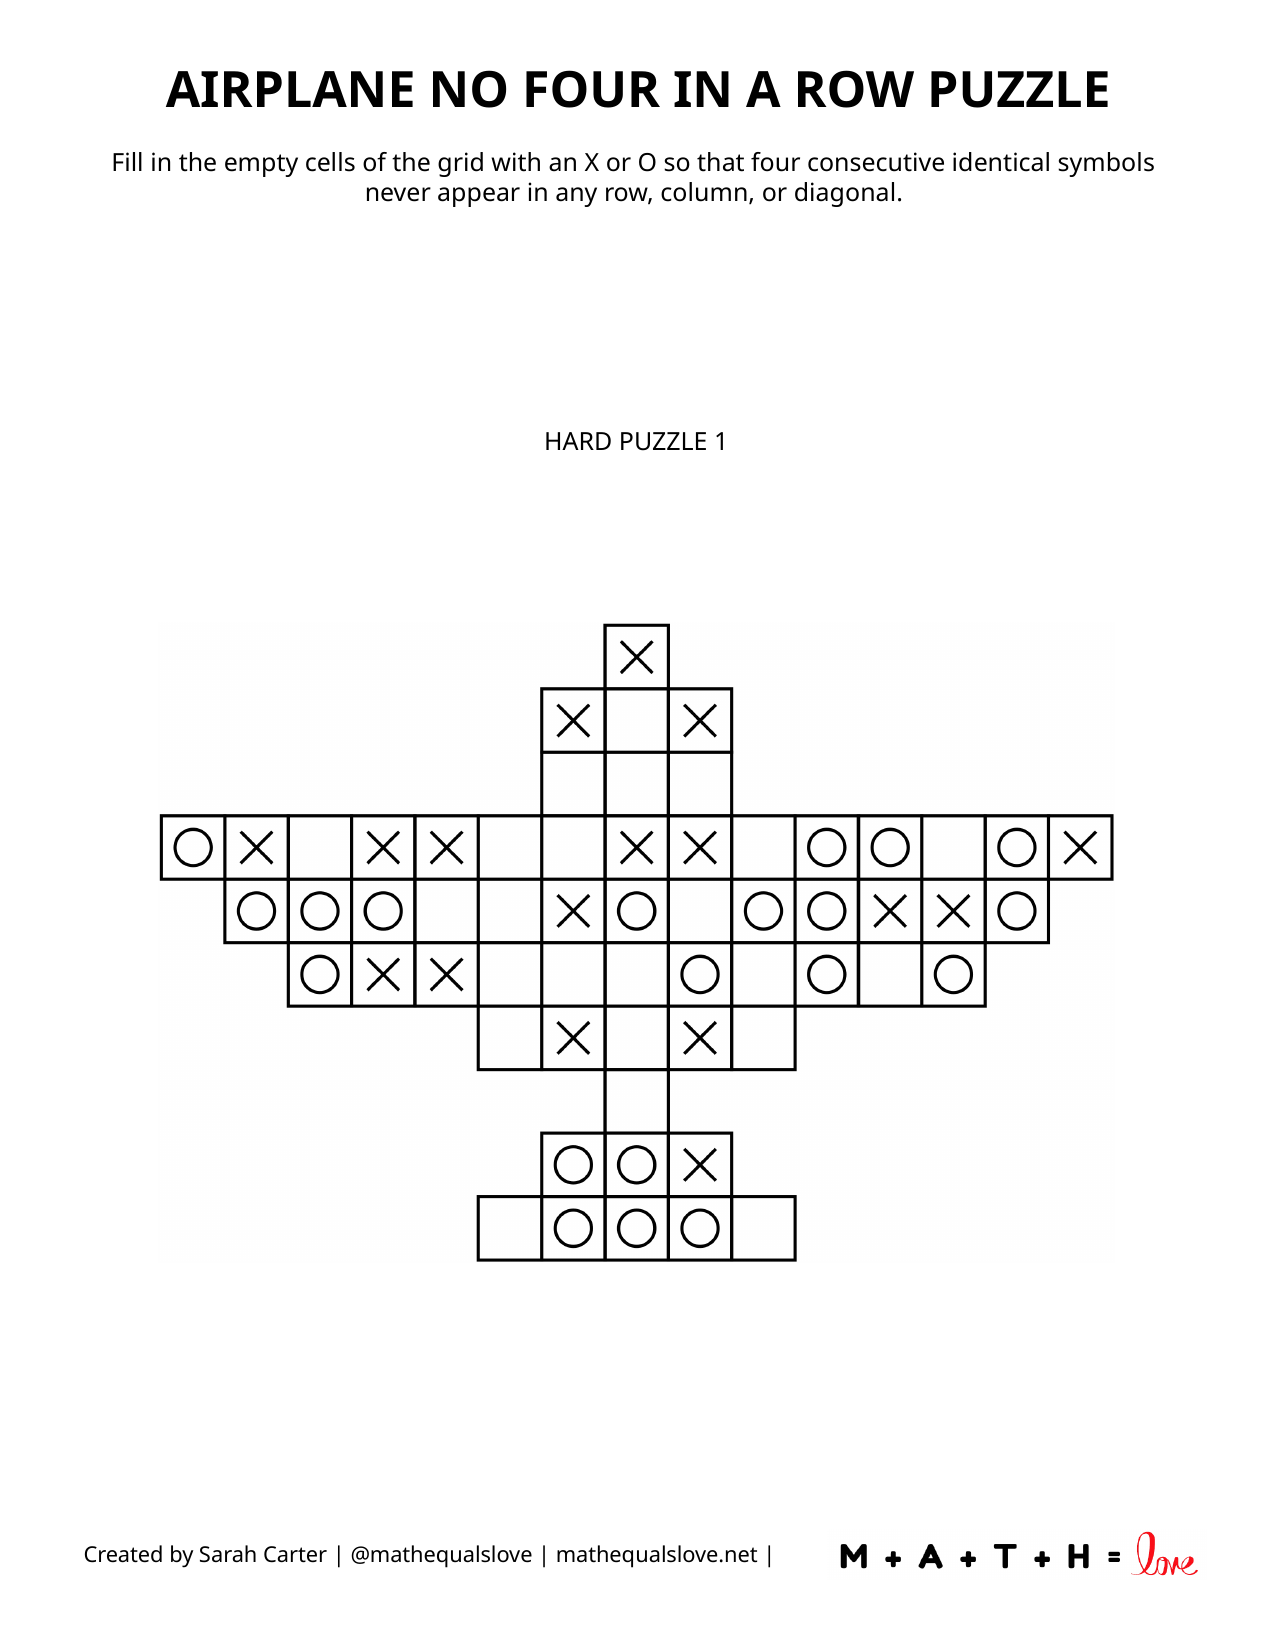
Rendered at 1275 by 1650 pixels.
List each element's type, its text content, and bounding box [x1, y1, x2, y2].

text_box Created by Sarah Carter | @mathequalslove | mathequalslove.net | [68, 1533, 826, 1575]
text_box HARD PUZZLE 1 [158, 424, 1115, 476]
picture [157, 622, 1116, 1263]
text_box Fill in the empty cells of the grid with an X or O so that four consecutive identical symbols never appear in any row, column, or diagonal. [0, 139, 1275, 215]
picture [826, 1528, 1207, 1580]
text_box AIRPLANE NO FOUR IN A ROW PUZZLE [66, 49, 1211, 125]
